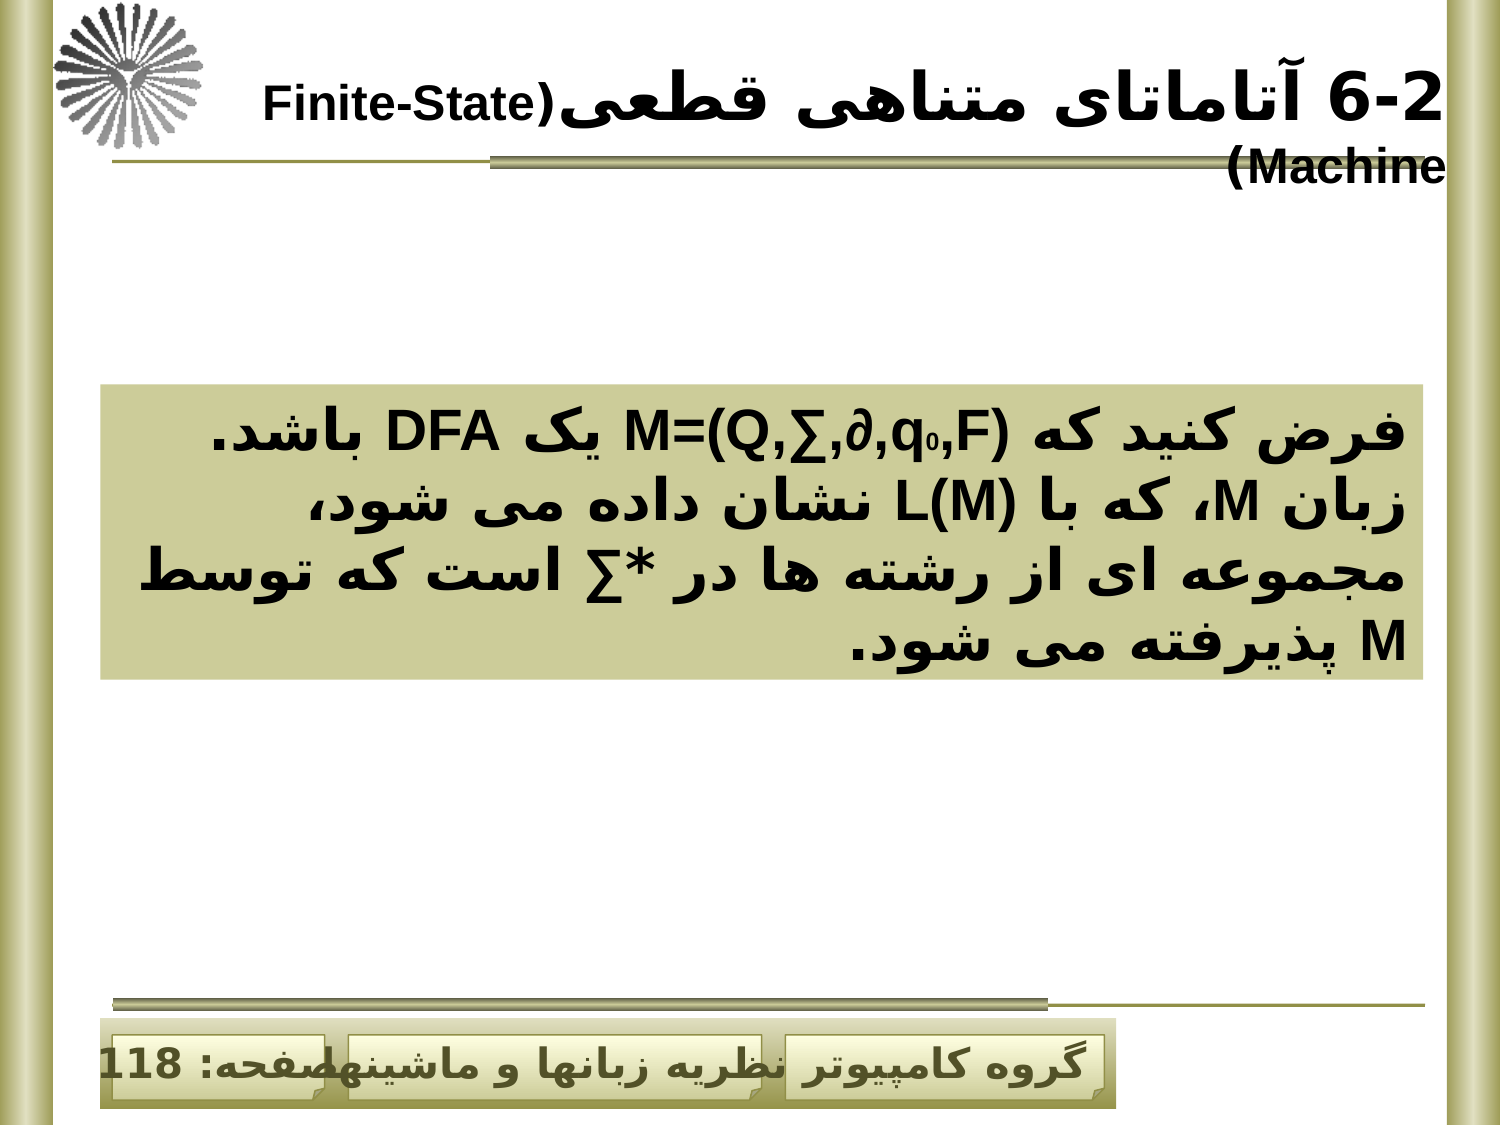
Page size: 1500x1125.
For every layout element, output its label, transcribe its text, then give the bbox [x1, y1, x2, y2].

text_box 6-2 آتاماتای متناهی قطعی(Finite-State Machine) [174, 46, 1463, 202]
text_box فرض کنید که M=(Q,∑,∂,q0,F) یک DFA باشد. زبان M، که با L(M) نشان داده می شود، مجموعه ای از رشته ها در *∑ است که توسط M پذیرفته می شود. [100, 384, 1424, 680]
